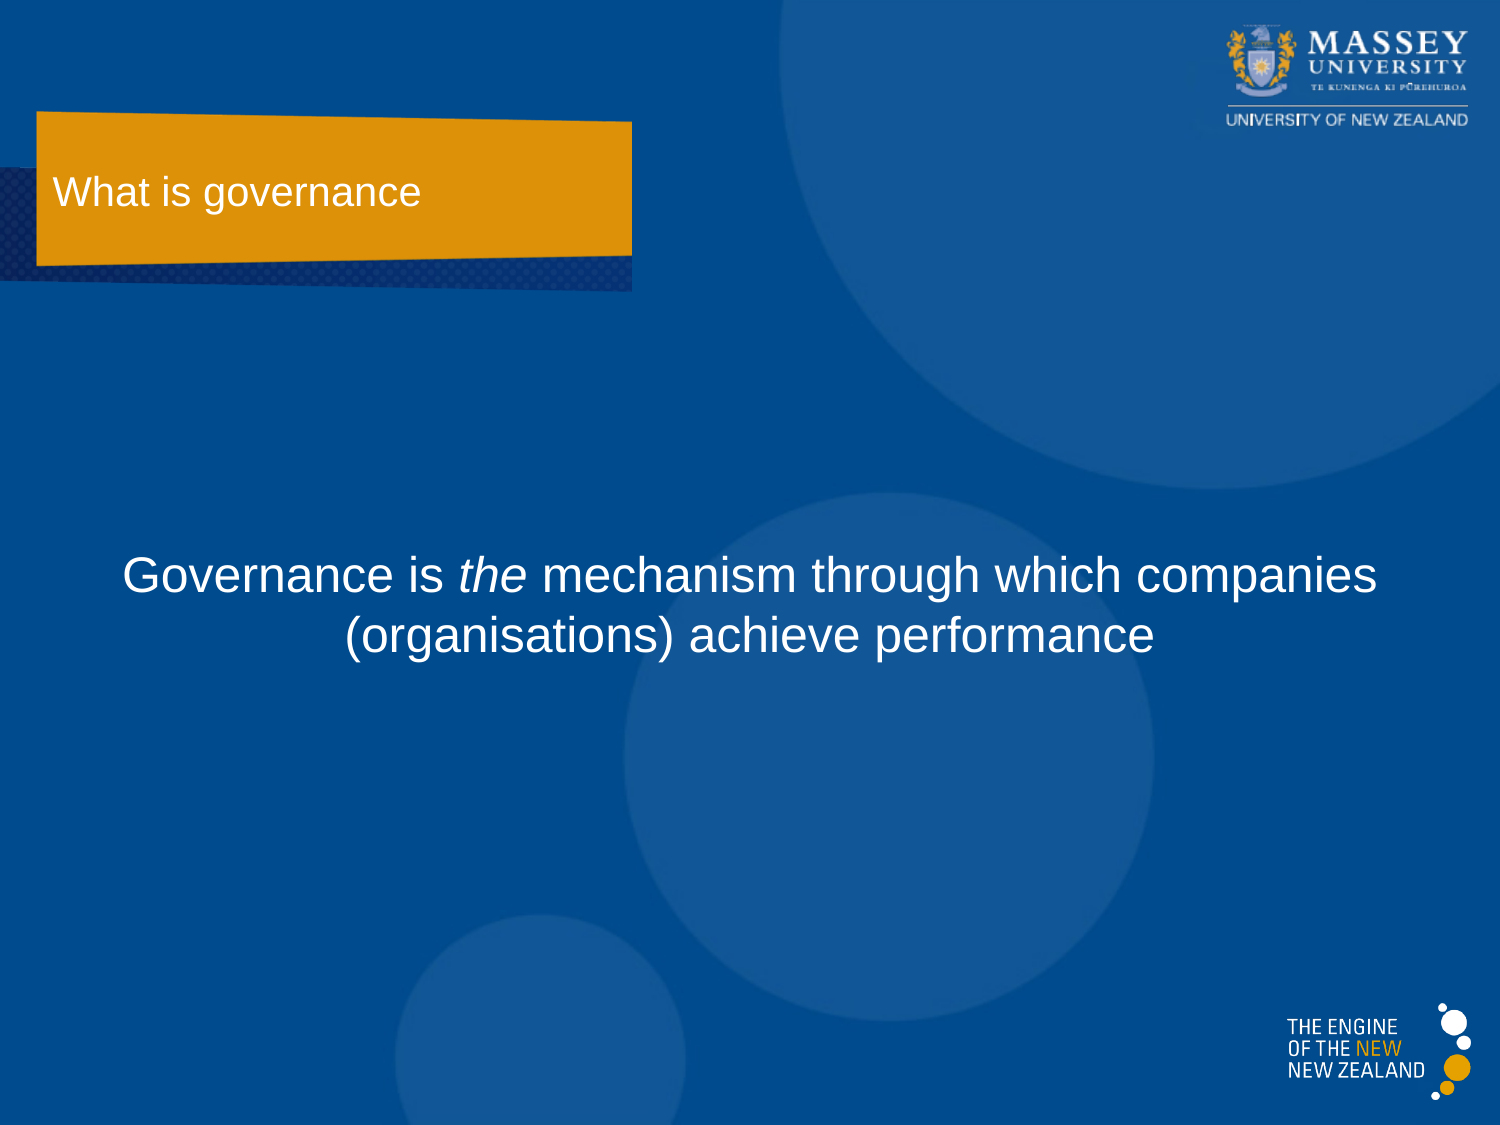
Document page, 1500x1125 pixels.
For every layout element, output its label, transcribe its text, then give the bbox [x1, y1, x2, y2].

title What is governance [37, 125, 613, 255]
list Governance is the mechanism through which companies (organisations) achieve performance [75, 324, 1425, 988]
picture [0, 0, 1500, 1125]
